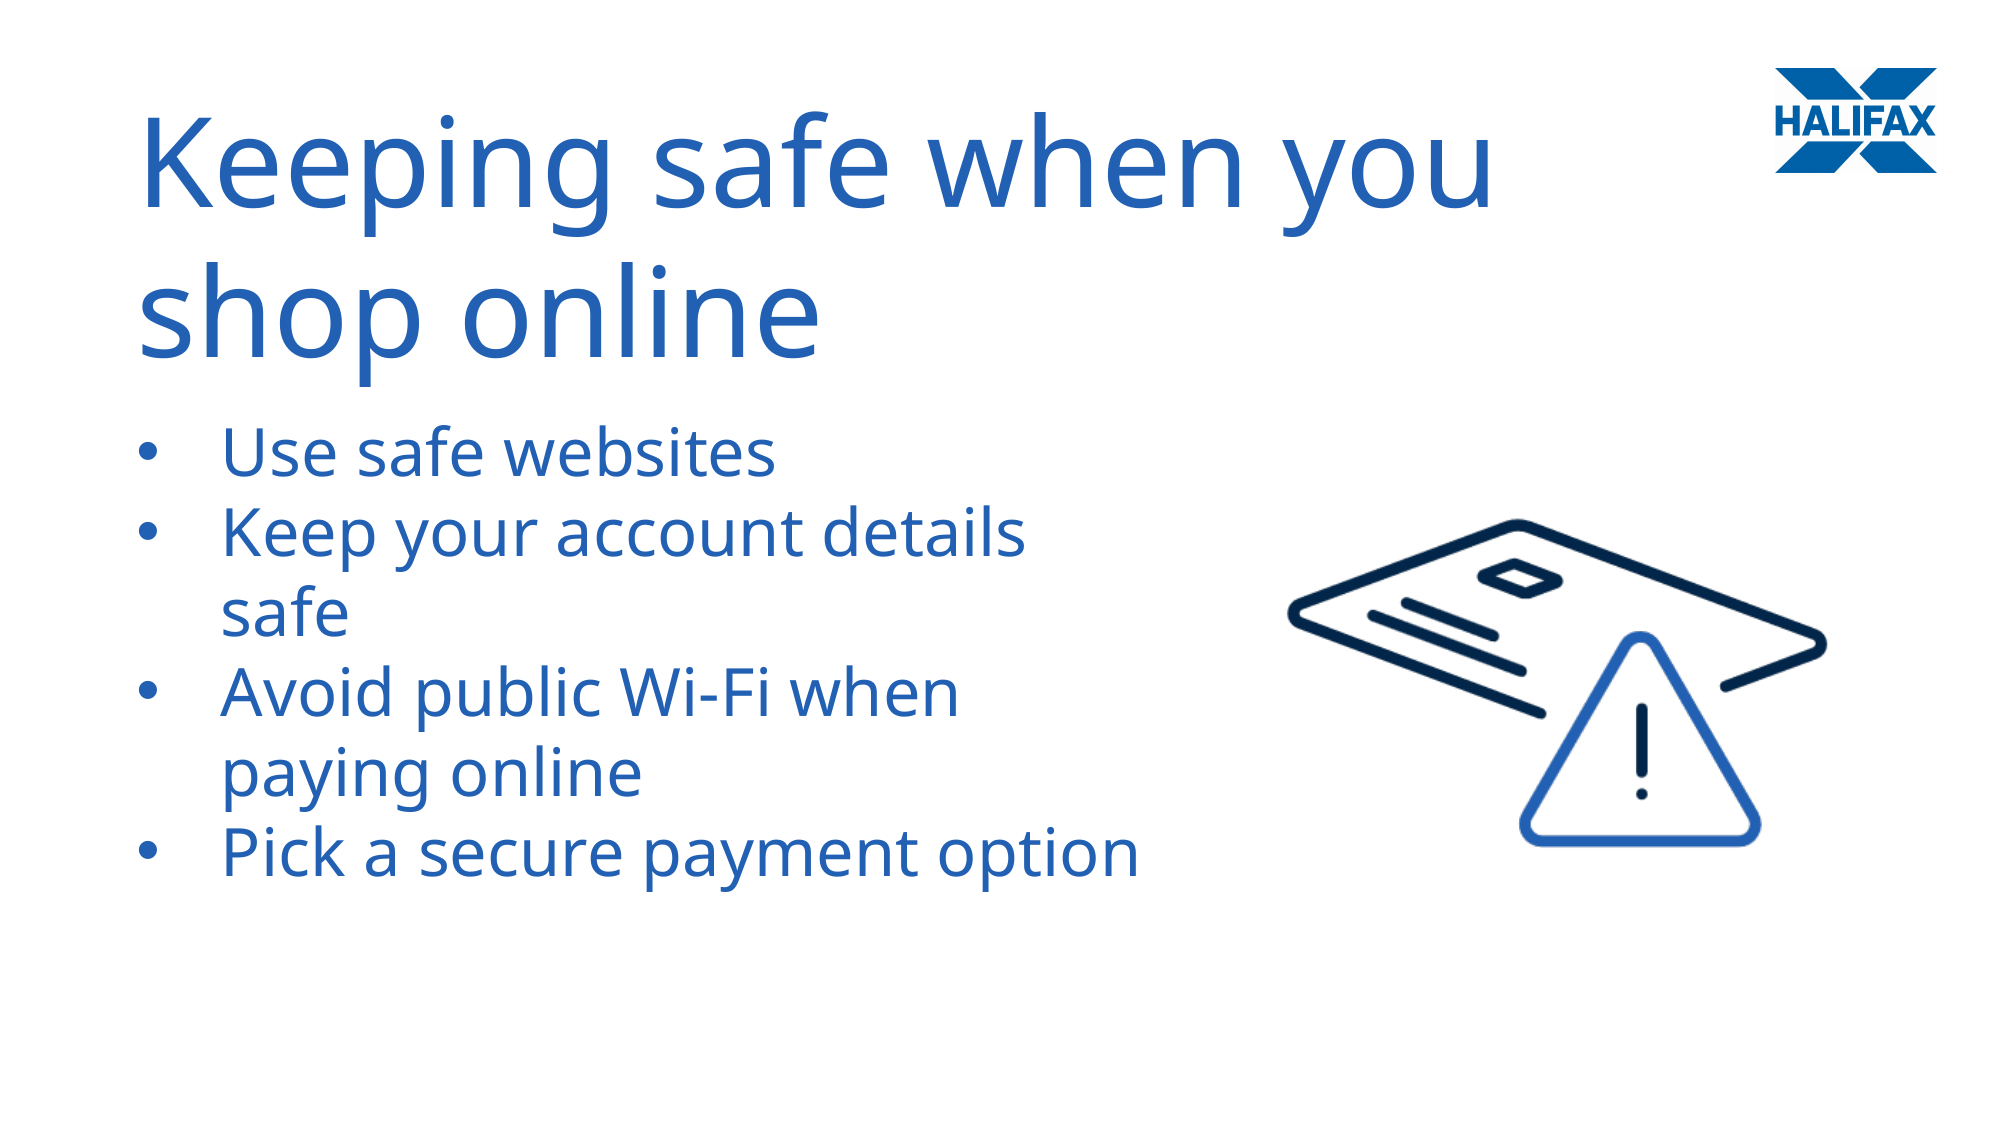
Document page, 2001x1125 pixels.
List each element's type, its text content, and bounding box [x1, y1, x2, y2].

list Use safe websites Keep your account details safe Avoid public Wi-Fi when paying online Pick a secure payment option [121, 328, 1170, 972]
picture [1775, 68, 1937, 173]
list Keeping safe when you shop online [121, 75, 1579, 221]
picture [1236, 327, 1879, 972]
